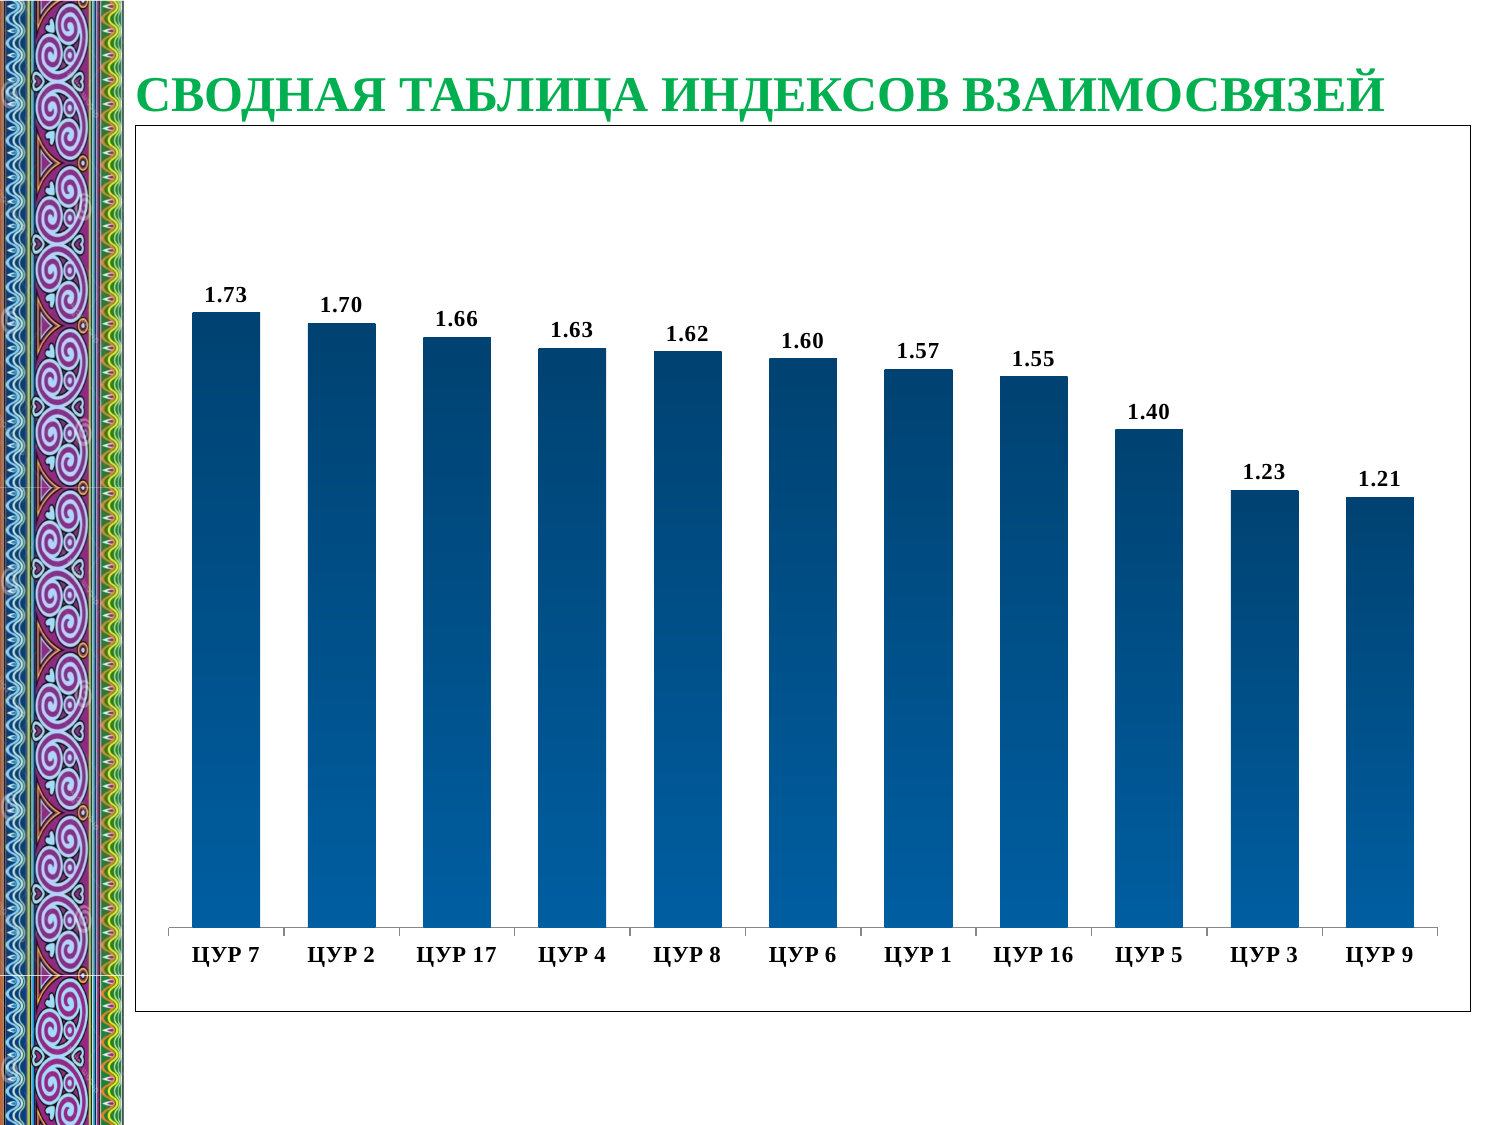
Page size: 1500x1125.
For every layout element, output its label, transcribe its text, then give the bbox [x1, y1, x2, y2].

chart [135, 125, 1471, 1012]
title СВОДНАЯ ТАБЛИЦА ИНДЕКСОВ ВЗАИМОСВЯЗЕЙ [129, 45, 1459, 130]
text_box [0, 0, 125, 1125]
